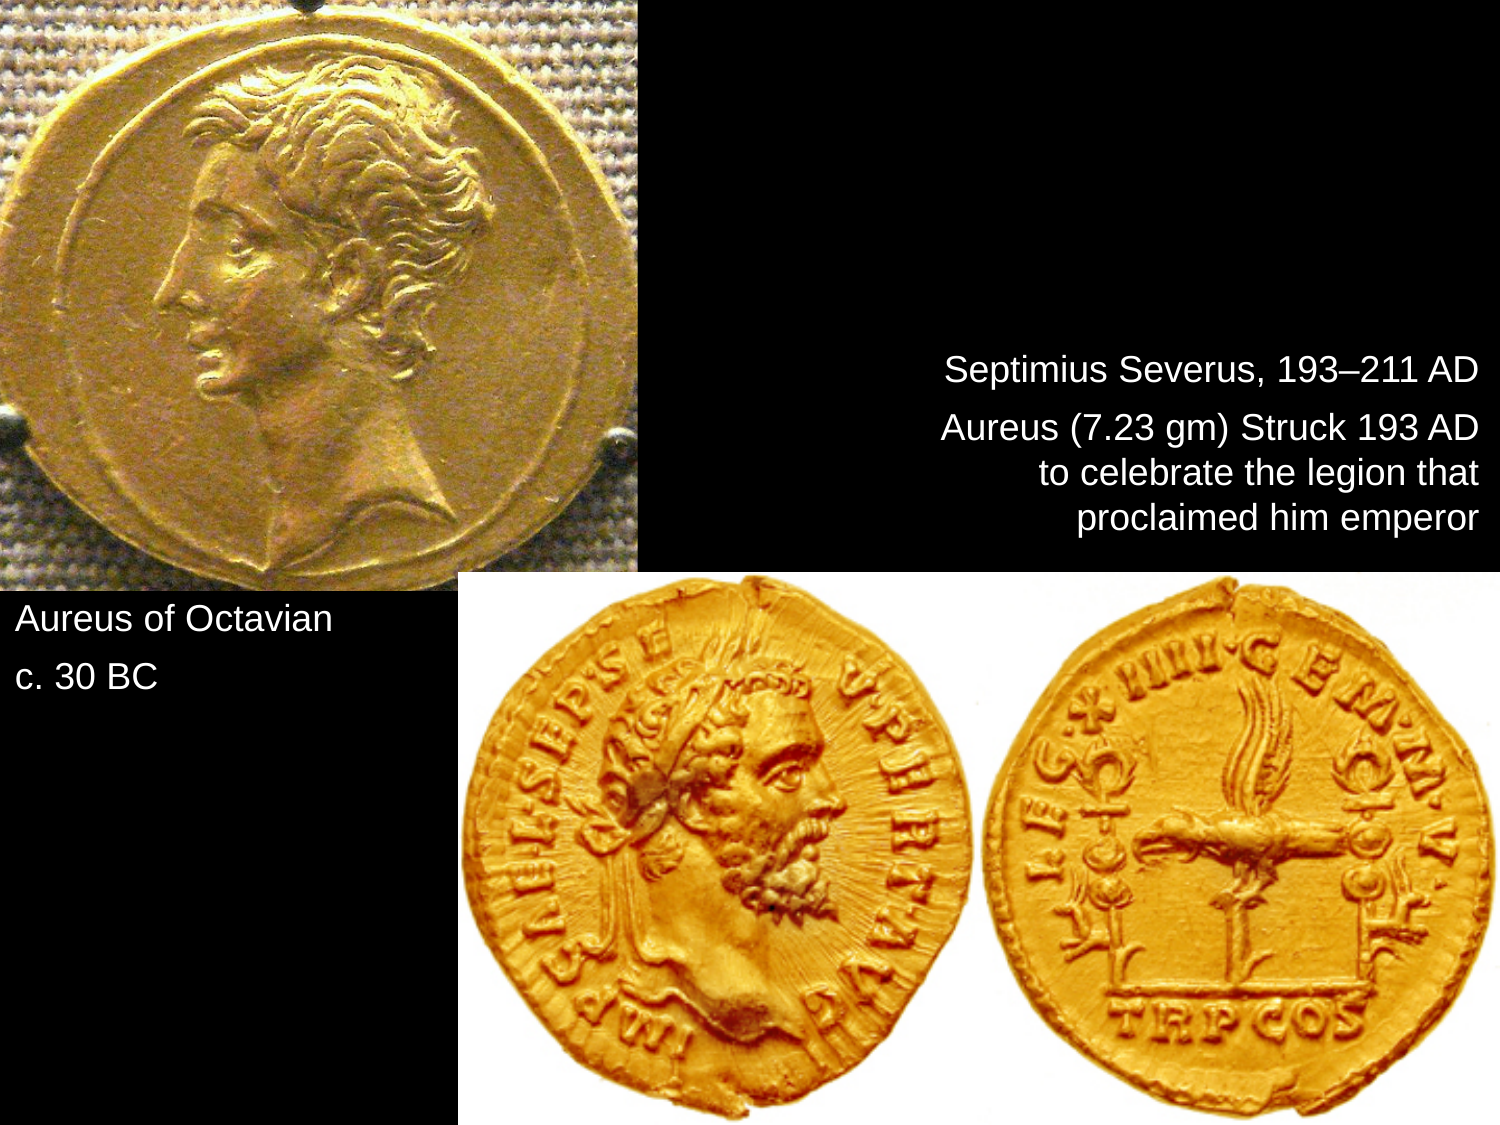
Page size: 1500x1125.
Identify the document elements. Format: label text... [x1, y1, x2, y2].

picture [0, 0, 1500, 1125]
text_box Septimius Severus, 193–211 AD Aureus (7.23 gm) Struck 193 AD to celebrate the legion that proclaimed him emperor [903, 337, 1495, 546]
text_box Aureus of Octavian c. 30 BC [0, 599, 453, 705]
